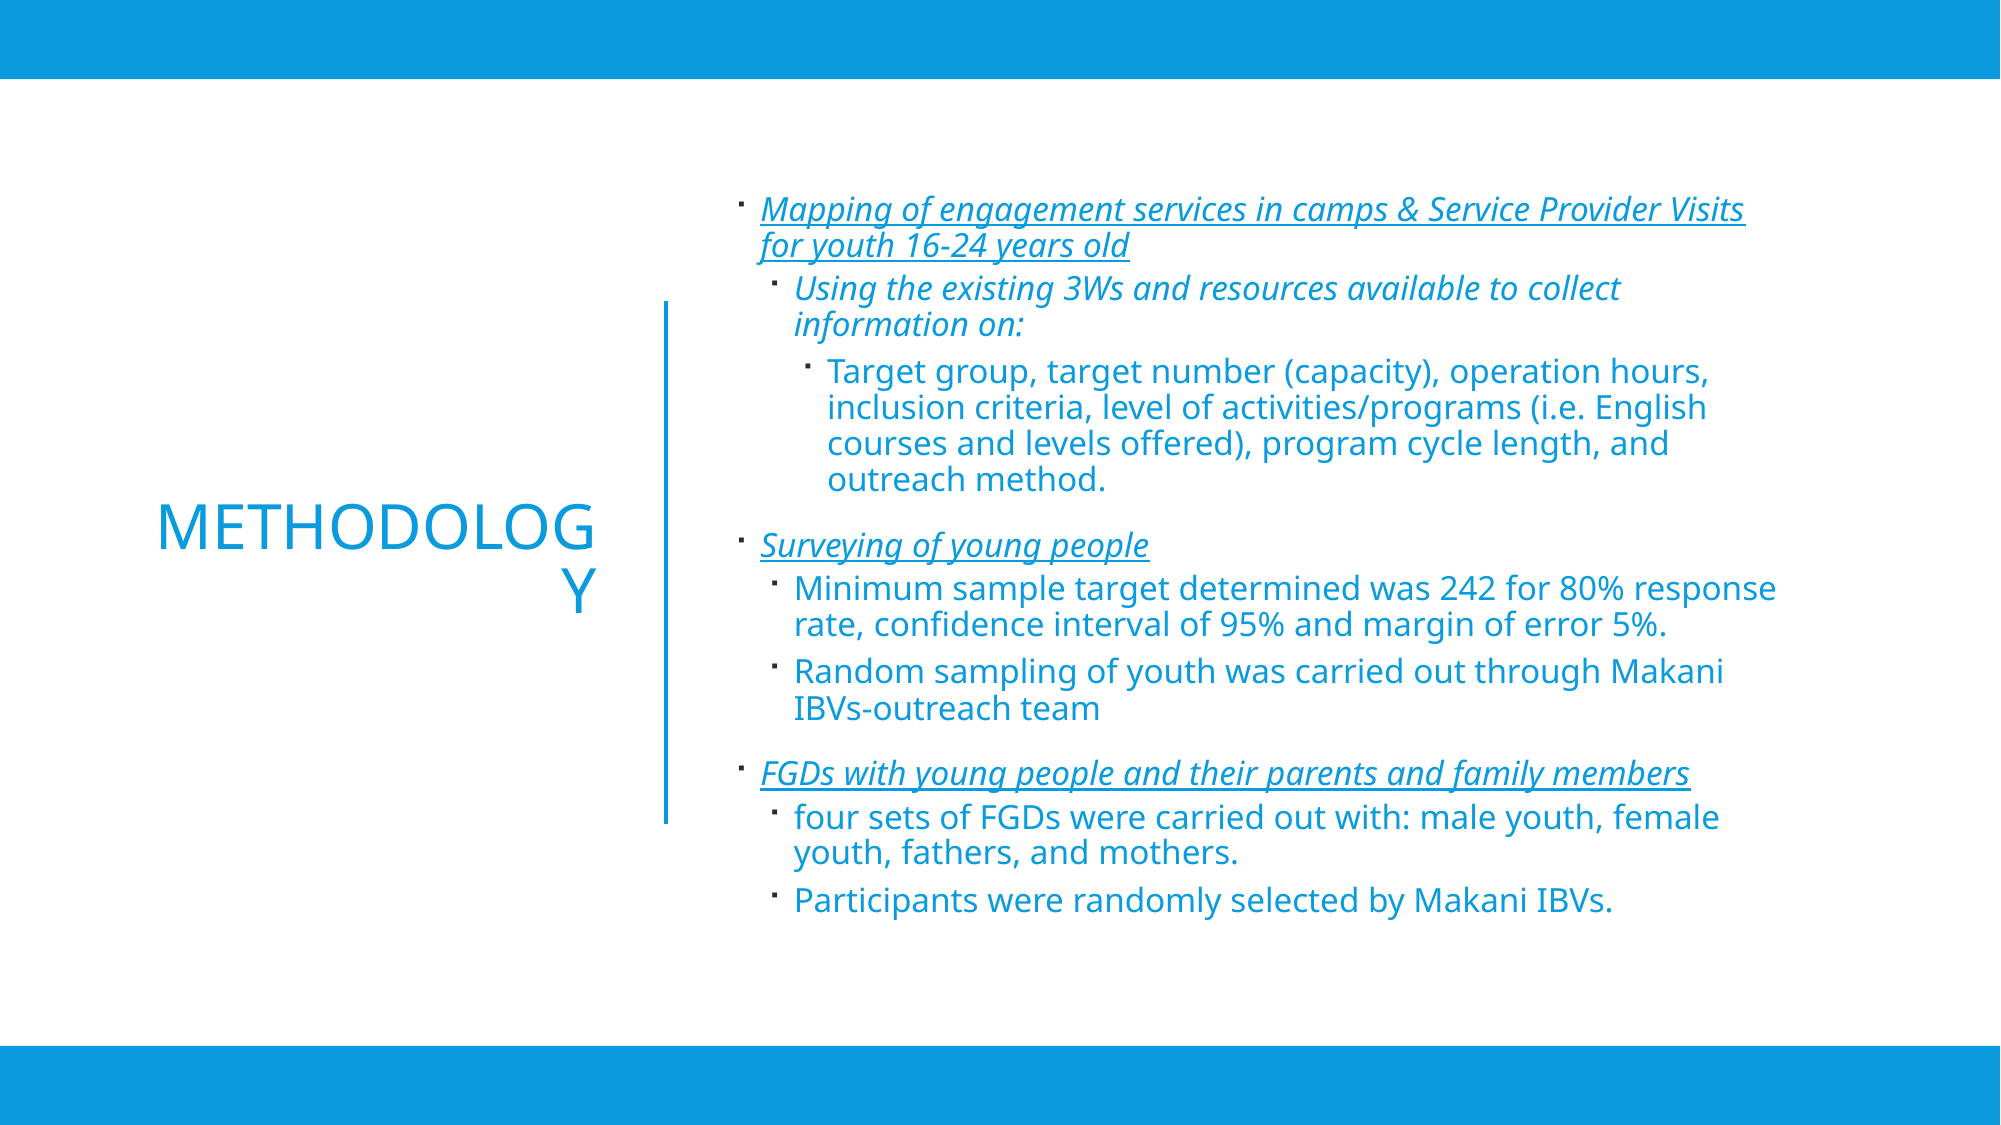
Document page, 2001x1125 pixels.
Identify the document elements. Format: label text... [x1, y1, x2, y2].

text_box [0, 80, 2000, 1045]
title Methodology [105, 217, 613, 908]
list Mapping of engagement services in camps & Service Provider Visits for youth 16-24 years old Using the existing 3Ws and resources available to collect information on: Target group, target number (capacity), operation hours, inclusion criteria, level of activities/programs (i.e. English courses and levels offered), program cycle length, and outreach method. Surveying of young people Minimum sample target determined was 242 for 80% response rate, confidence interval of 95% and margin of error 5%. Random sampling of youth was carried out through Makani IBVs-outreach team FGDs with young people and their parents and family members four sets of FGDs were carried out with: male youth, female youth, fathers, and mothers. Participants were randomly selected by Makani IBVs. [718, 184, 1803, 970]
text_box [0, 1045, 2000, 1125]
text_box [0, 0, 2000, 80]
